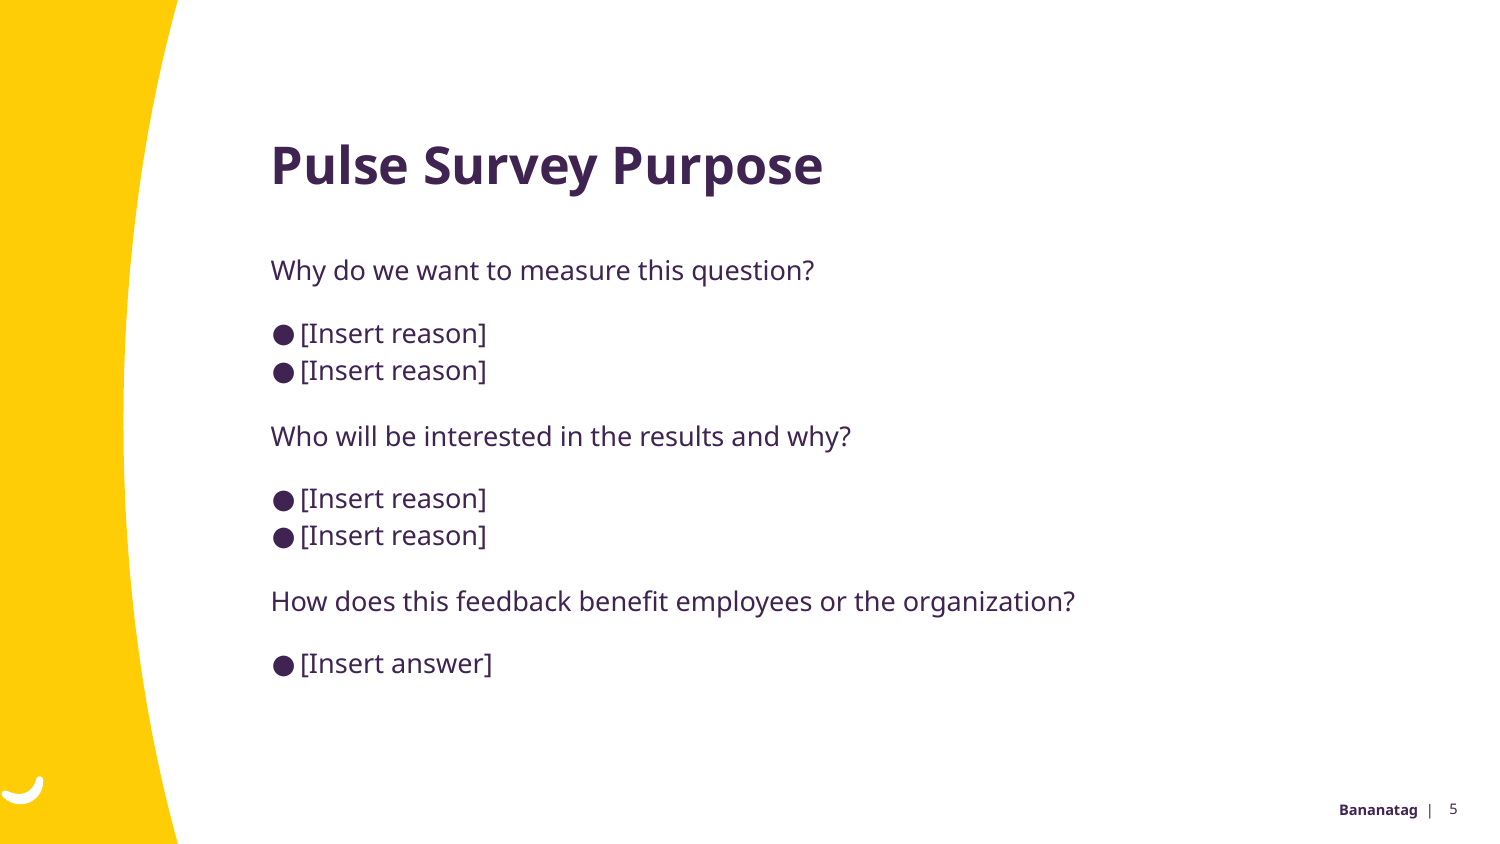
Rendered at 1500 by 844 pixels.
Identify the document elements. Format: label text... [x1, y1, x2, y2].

text_box Why do we want to measure this question? [Insert reason] [Insert reason] Who will be interested in the results and why? [Insert reason] [Insert reason] How does this feedback benefit employees or the organization? [Insert answer] [255, 238, 1244, 792]
text_box Pulse Survey Purpose [255, 108, 1117, 224]
